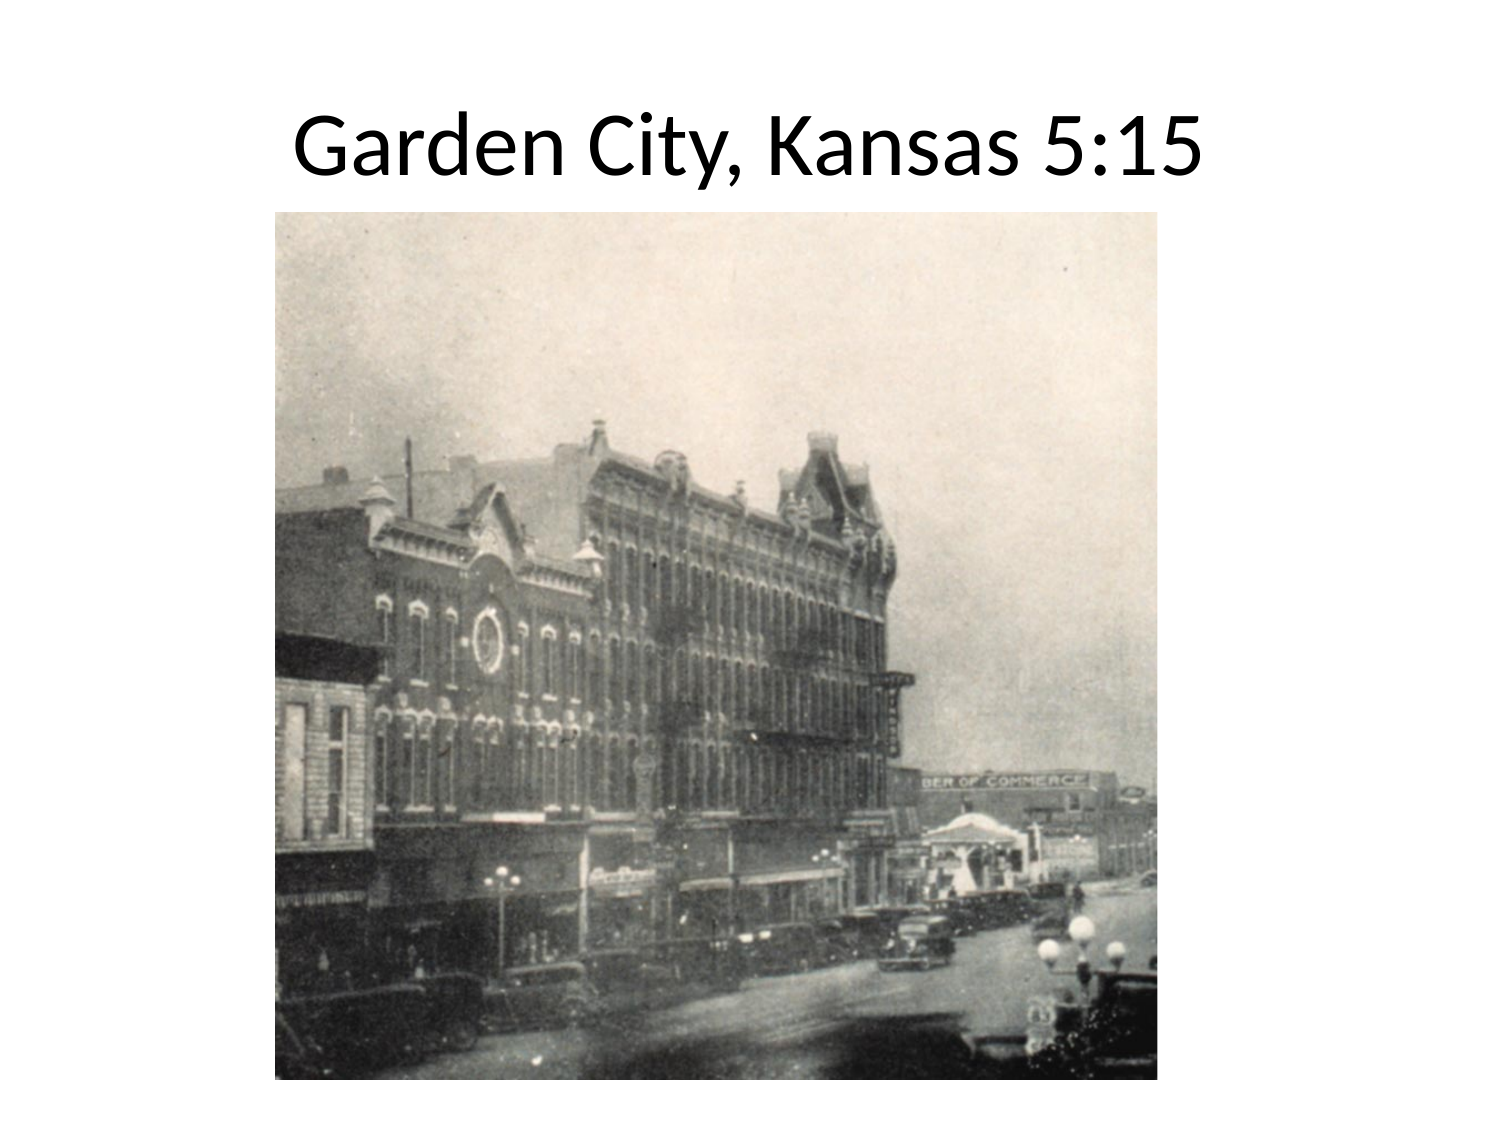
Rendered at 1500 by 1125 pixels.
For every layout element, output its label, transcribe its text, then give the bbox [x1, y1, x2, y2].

title Garden City, Kansas 5:15 [75, 45, 1425, 233]
picture [274, 212, 1158, 1080]
